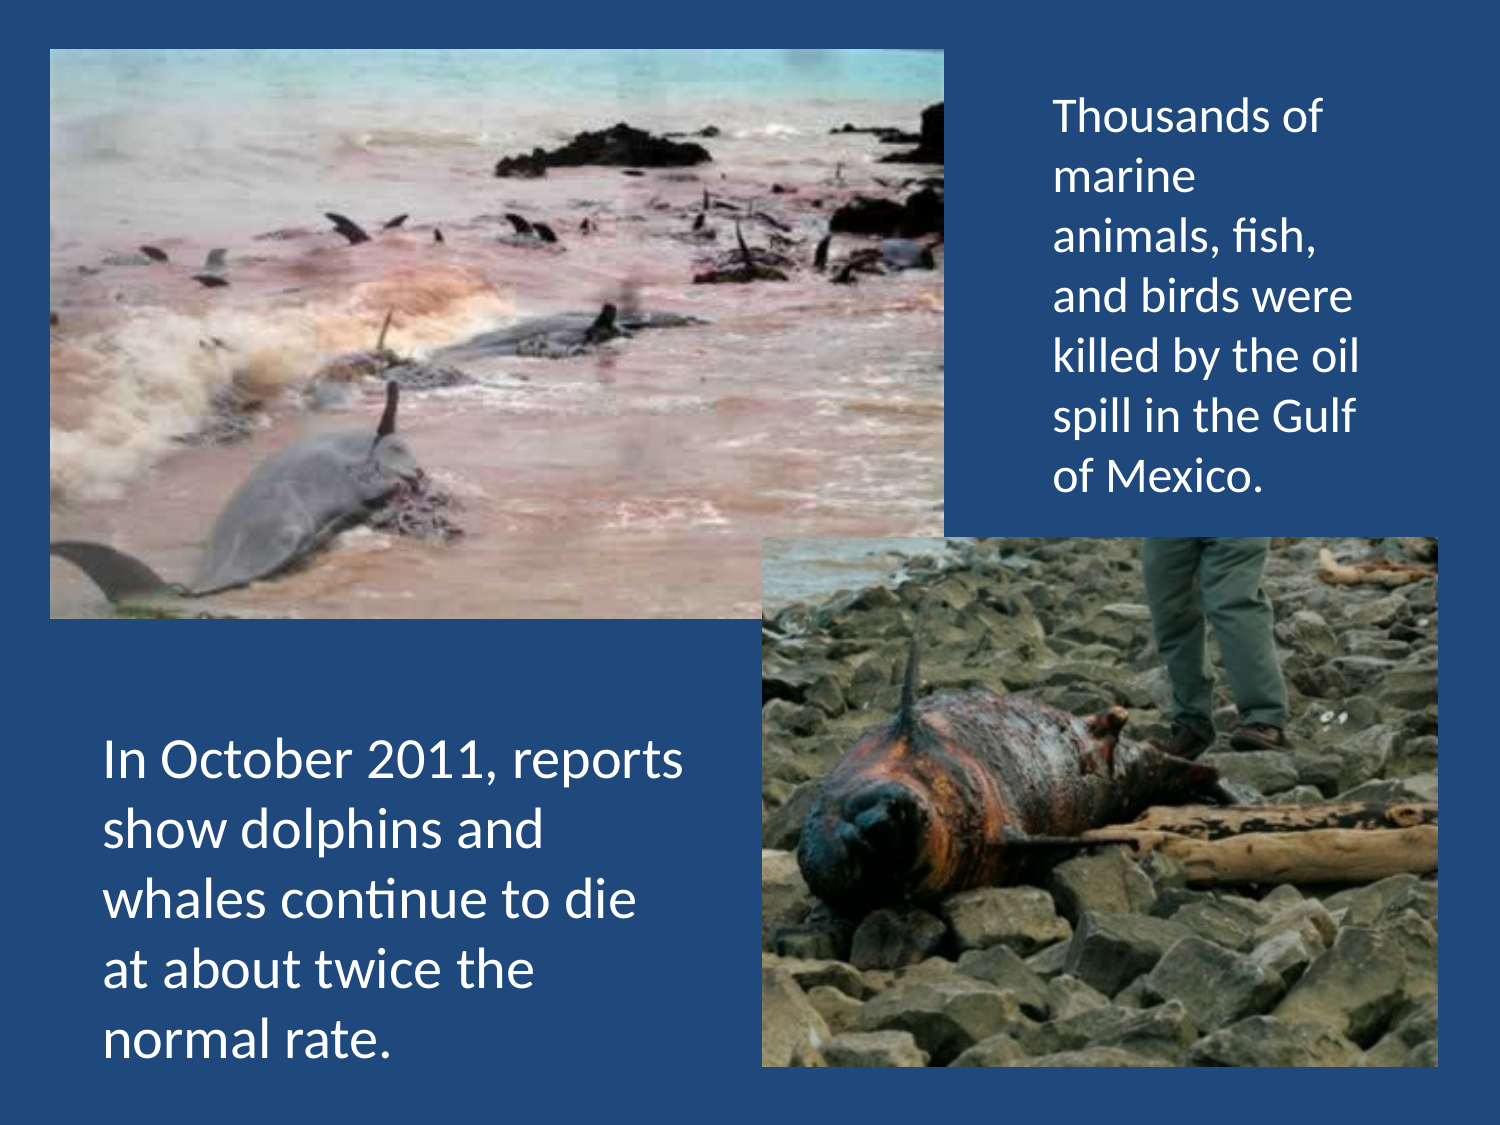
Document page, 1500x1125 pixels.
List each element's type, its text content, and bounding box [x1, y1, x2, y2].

text_box Thousands of marine animals, fish, and birds were killed by the oil spill in the Gulf of Mexico. [1037, 74, 1388, 510]
text_box In October 2011, reports show dolphins and whales continue to die at about twice the normal rate. [87, 712, 700, 1078]
picture [49, 49, 1438, 1067]
